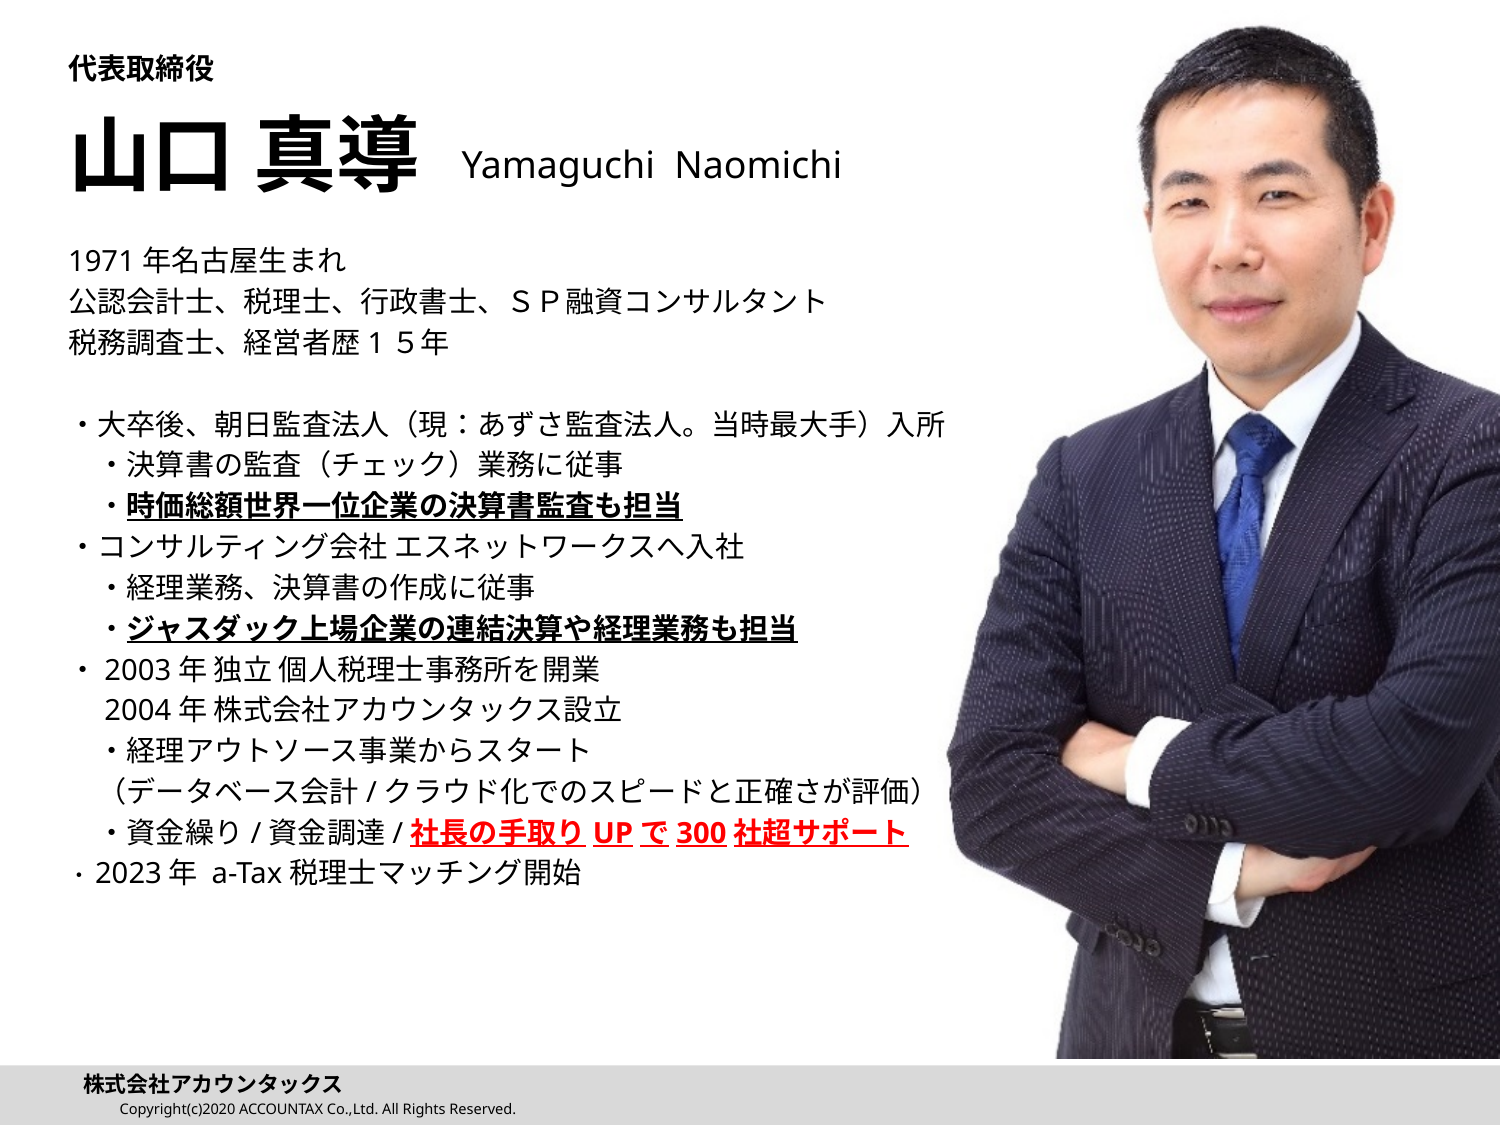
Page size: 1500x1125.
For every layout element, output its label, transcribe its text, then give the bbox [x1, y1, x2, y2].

picture [702, 0, 1500, 1060]
list 代表取締役 山口 真導 1971年名古屋生まれ 公認会計士、税理士、行政書士、ＳＰ融資コンサルタント 税務調査士、経営者歴1５年 ・大卒後、朝日監査法人（現：あずさ監査法人。当時最大手）入所 ・決算書の監査（チェック）業務に従事 ・時価総額世界一位企業の決算書監査も担当 ・コンサルティング会社 エスネットワークスへ入社 ・経理業務、決算書の作成に従事 ・ジャスダック上場企業の連結決算や経理業務も担当 ・2003年 独立 個人税理士事務所を開業 2004年 株式会社アカウンタックス設立 ・経理アウトソース事業からスタート （データベース会計/クラウド化でのスピードと正確さが評価） ・資金繰り/資金調達/社長の手取りUPで300社超サポート ・2023年 a-Tax税理士マッチング開始 [53, 42, 697, 953]
text_box Yamaguchi Naomichi [446, 133, 697, 194]
